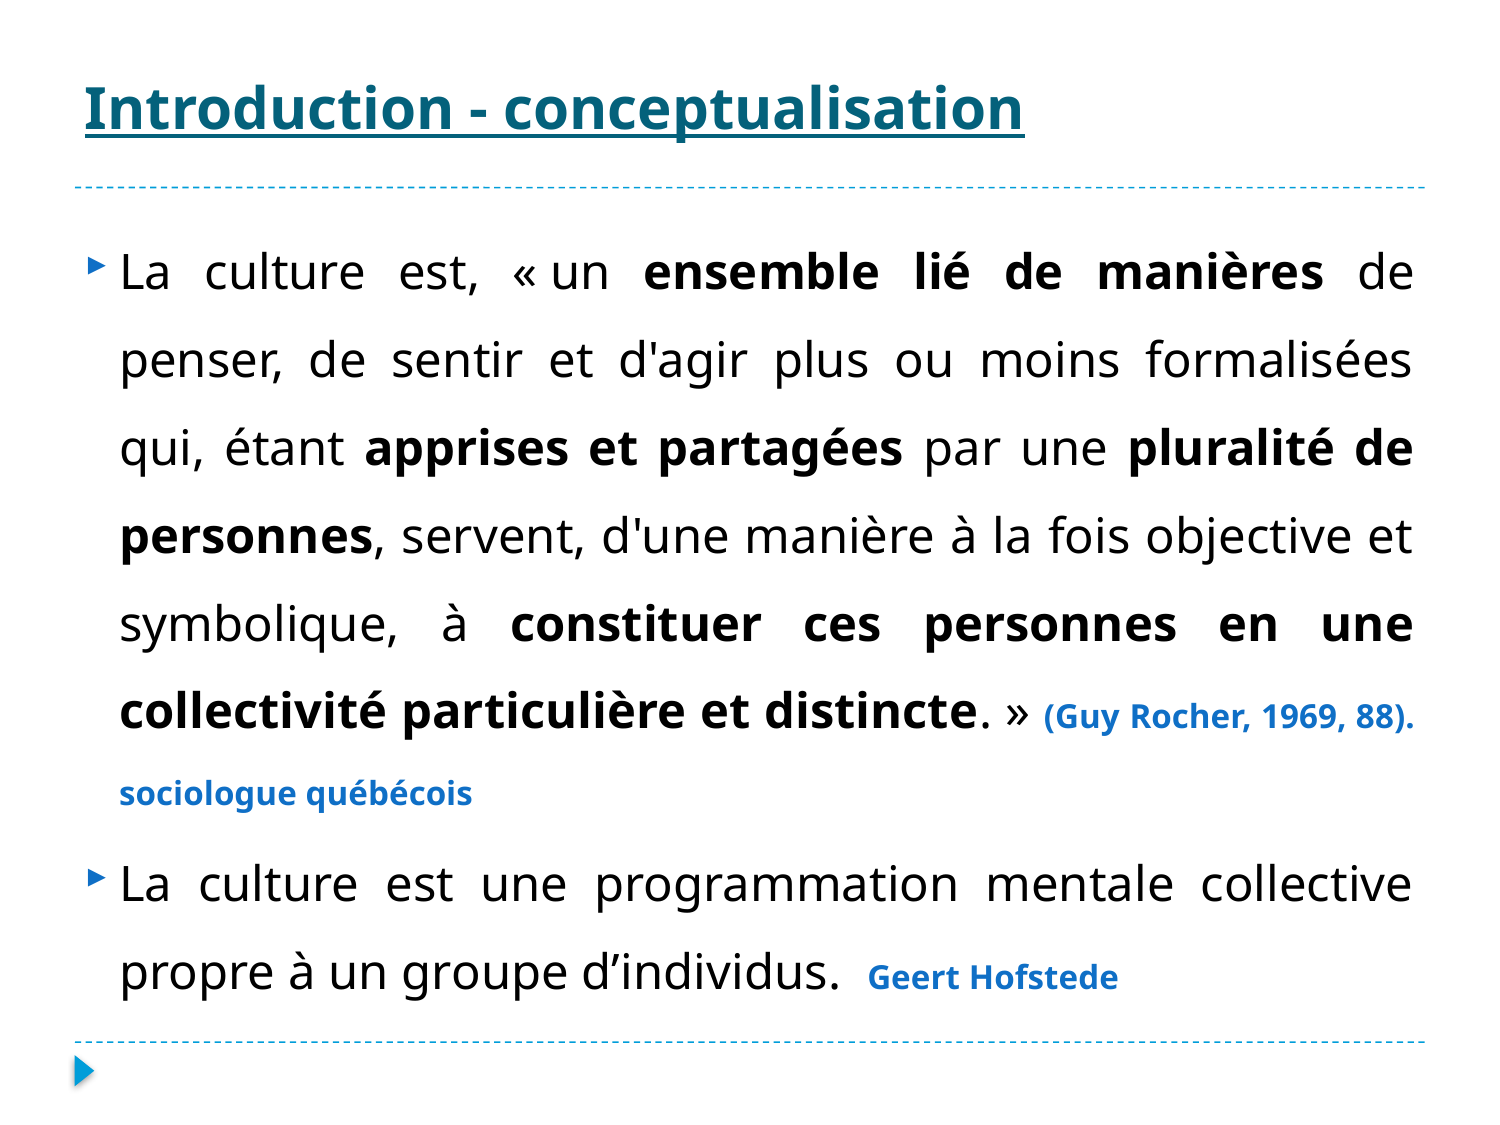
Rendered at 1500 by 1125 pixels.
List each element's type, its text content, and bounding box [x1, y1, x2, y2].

title Introduction - conceptualisation [75, 24, 1425, 188]
list La culture est, « un ensemble lié de manières de penser, de sentir et d'agir plus ou moins formalisées qui, étant apprises et partagées par une pluralité de personnes, servent, d'une manière à la fois objective et symbolique, à constituer ces personnes en une collectivité particulière et distincte. » (Guy Rocher, 1969, 88). sociologue québécois La culture est une programmation mentale collective propre à un groupe d’individus. Geert Hofstede [75, 200, 1425, 1010]
